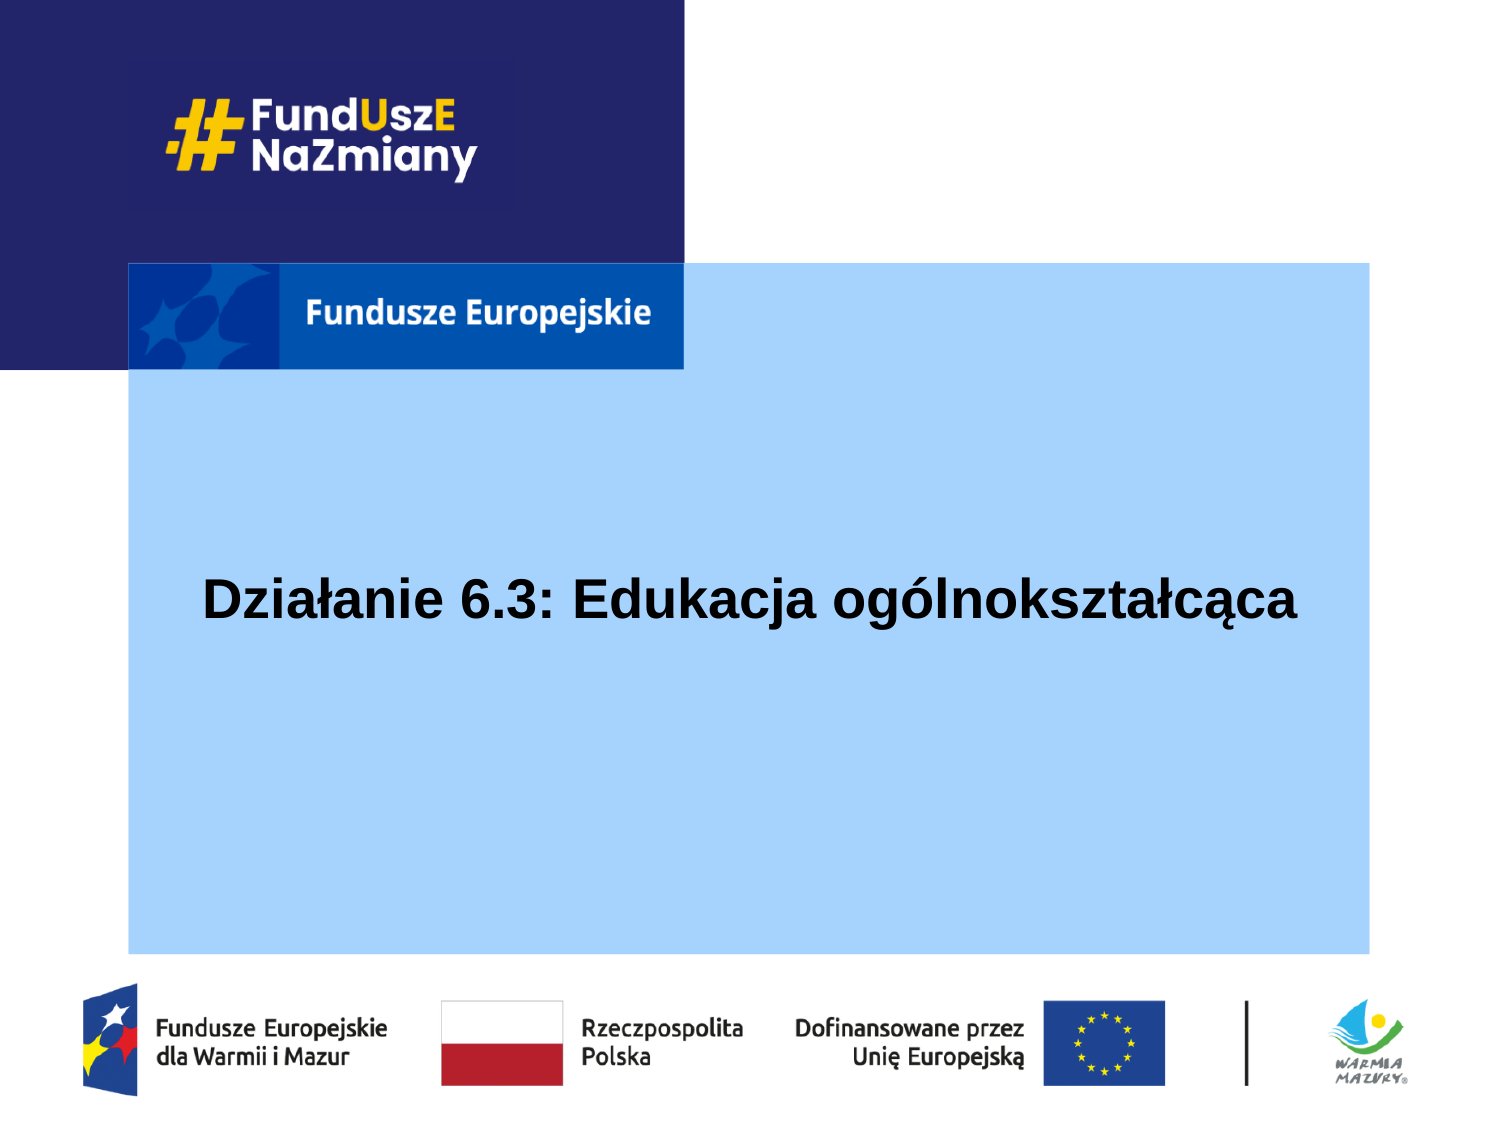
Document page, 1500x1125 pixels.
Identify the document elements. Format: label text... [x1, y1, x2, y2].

title Działanie 6.3: Edukacja ogólnokształcąca [187, 410, 1313, 852]
picture [0, 0, 1499, 1125]
